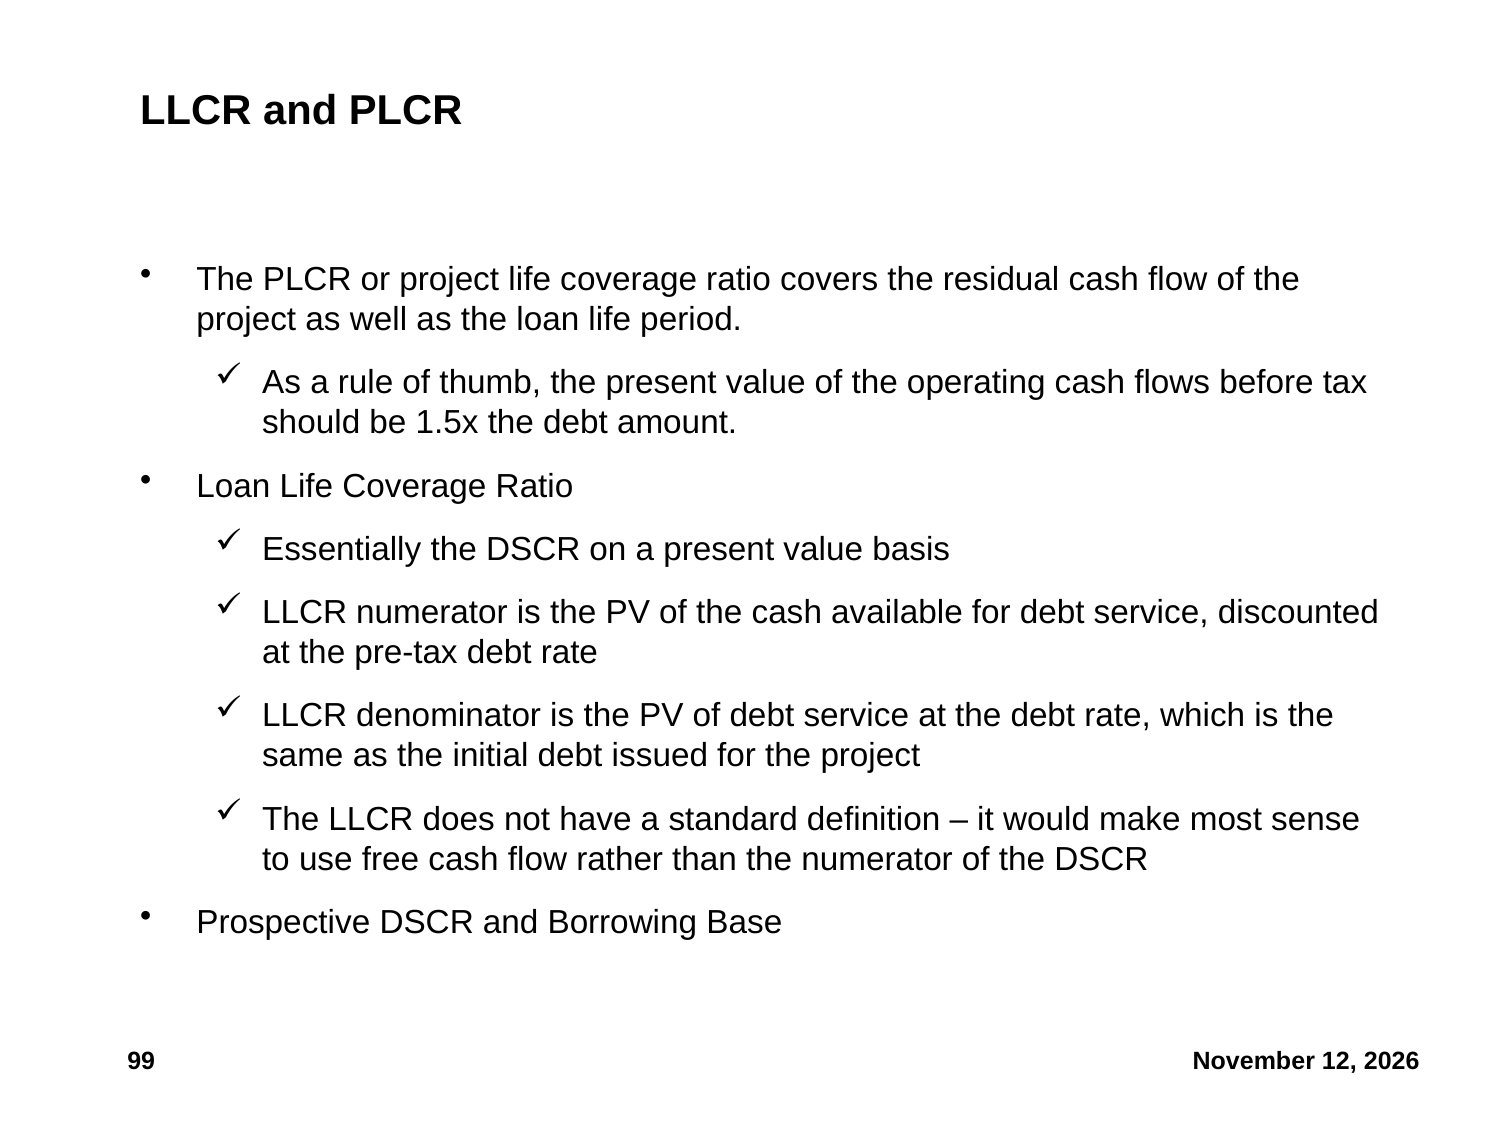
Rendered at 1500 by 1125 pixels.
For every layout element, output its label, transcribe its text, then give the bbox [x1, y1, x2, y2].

title LLCR and PLCR [124, 74, 1376, 226]
list The PLCR or project life coverage ratio covers the residual cash flow of the project as well as the loan life period. As a rule of thumb, the present value of the operating cash flows before tax should be 1.5x the debt amount. Loan Life Coverage Ratio Essentially the DSCR on a present value basis LLCR numerator is the PV of the cash available for debt service, discounted at the pre-tax debt rate LLCR denominator is the PV of debt service at the debt rate, which is the same as the initial debt issued for the project The LLCR does not have a standard definition – it would make most sense to use free cash flow rather than the numerator of the DSCR Prospective DSCR and Borrowing Base [124, 249, 1413, 1001]
